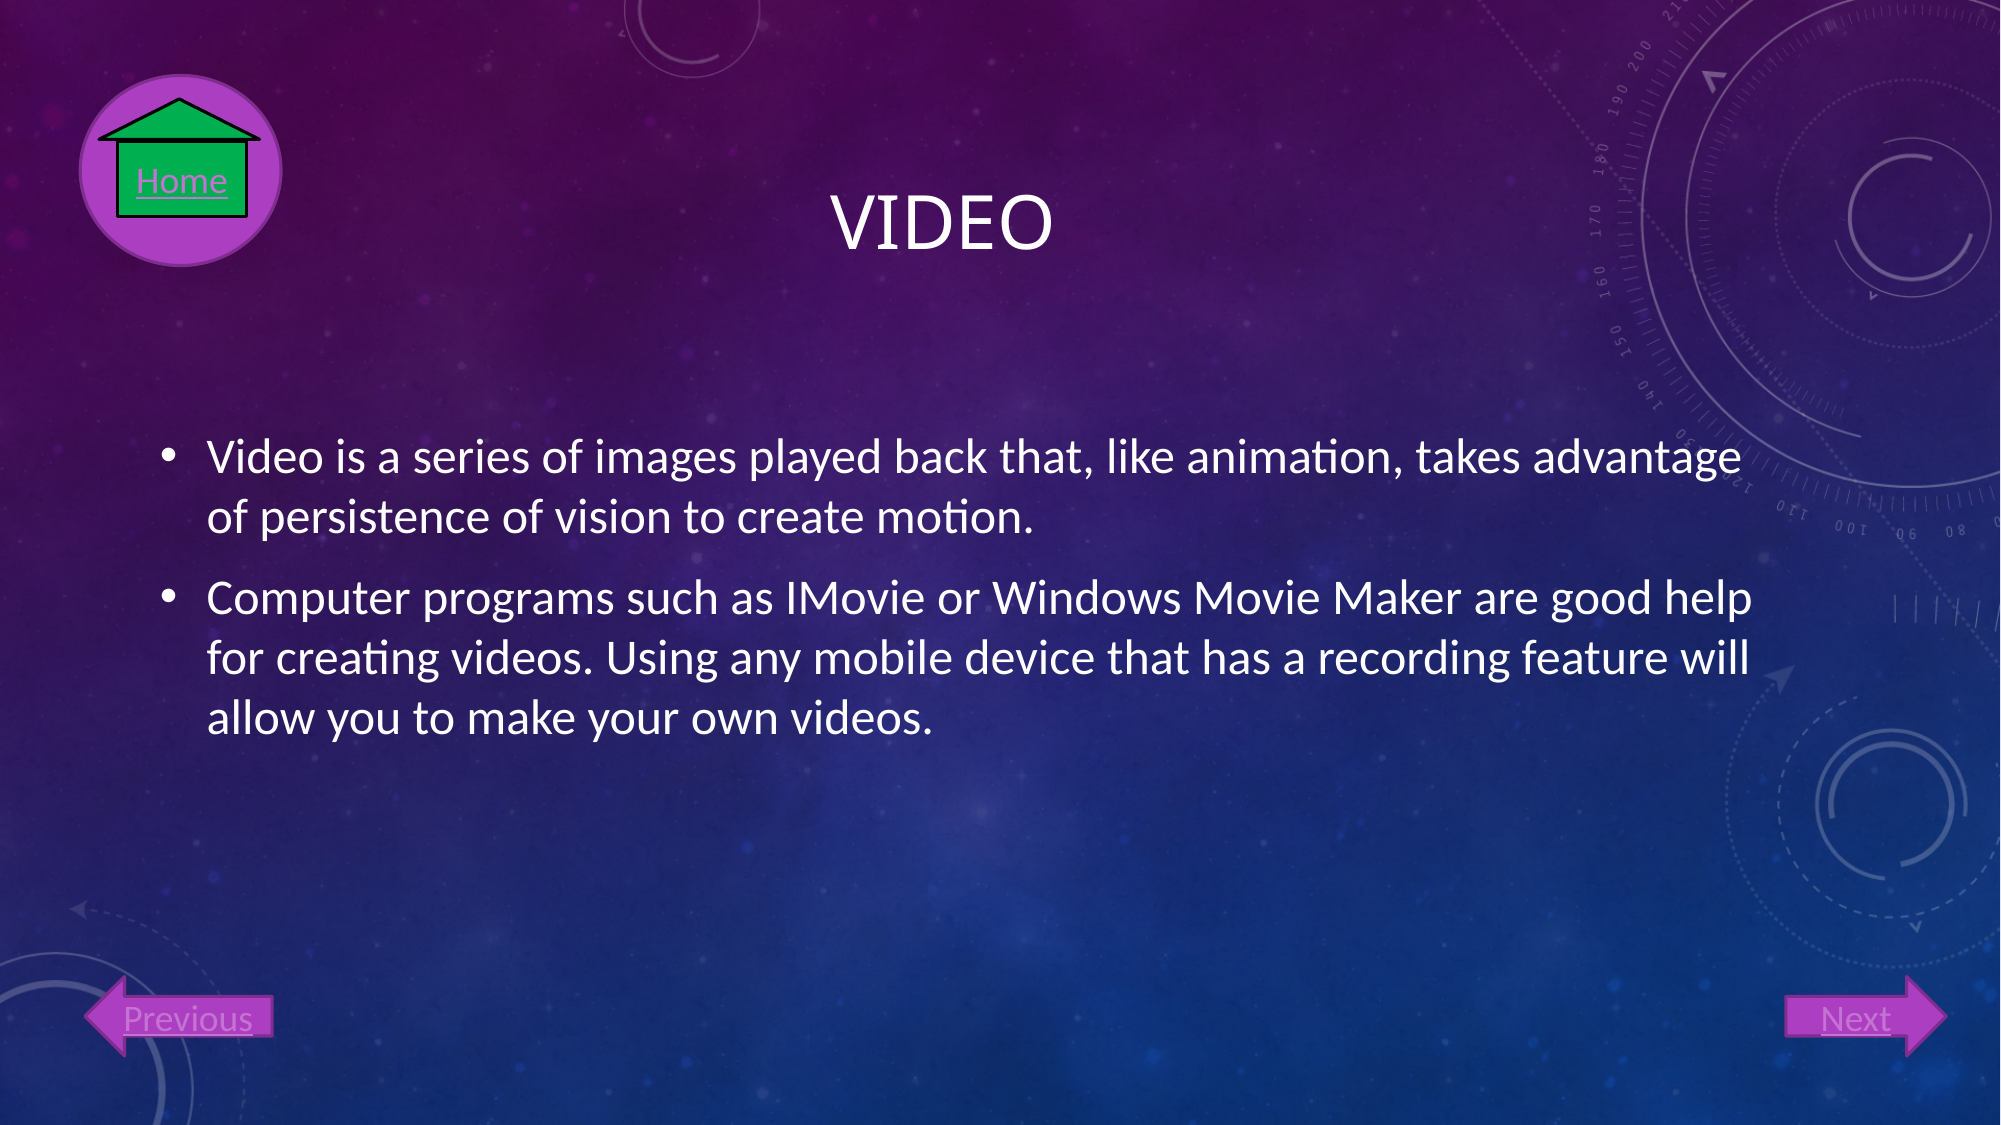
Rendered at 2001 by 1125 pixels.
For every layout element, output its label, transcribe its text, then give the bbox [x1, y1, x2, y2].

text_box Previous [83, 975, 274, 1058]
text_box Next [1784, 975, 1948, 1058]
title Video [112, 99, 1775, 339]
text_box Home [116, 141, 248, 218]
text_box [78, 73, 283, 268]
picture [0, 0, 2001, 1125]
list Video is a series of images played back that, like animation, takes advantage of persistence of vision to create motion. Computer programs such as IMovie or Windows Movie Maker are good help for creating videos. Using any mobile device that has a recording feature will allow you to make your own videos. [144, 285, 1807, 884]
text_box [97, 97, 262, 141]
